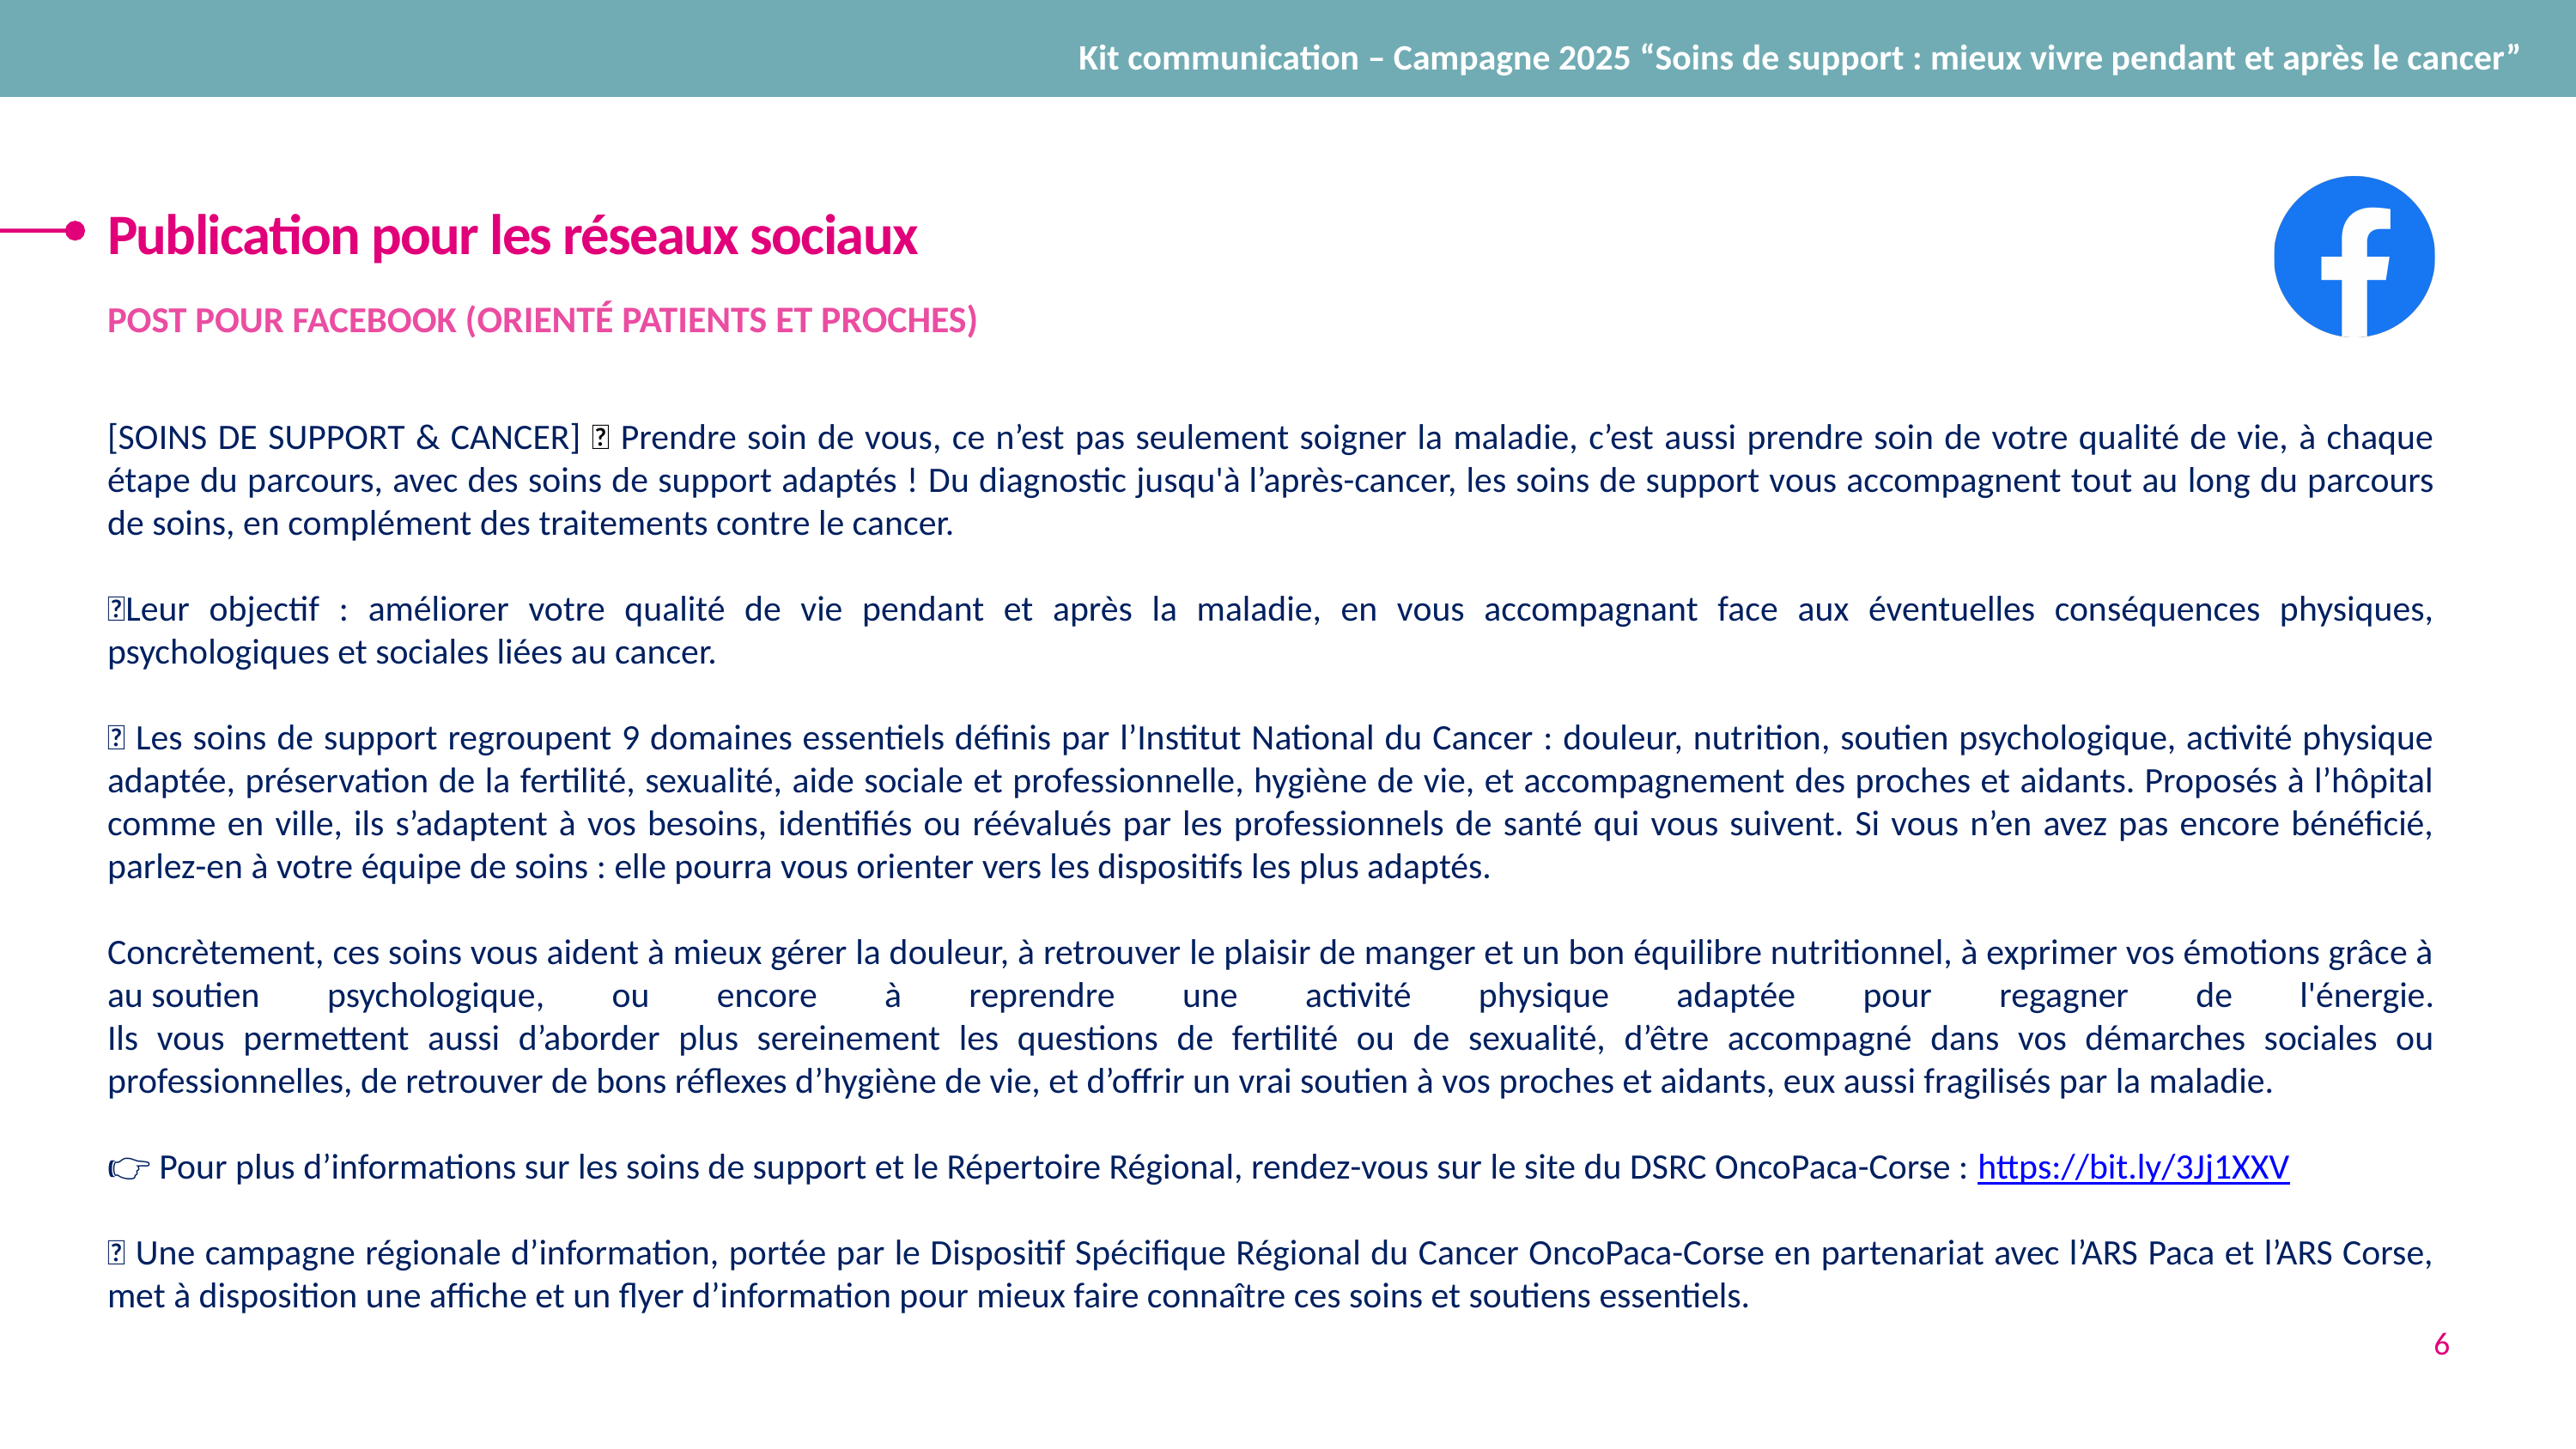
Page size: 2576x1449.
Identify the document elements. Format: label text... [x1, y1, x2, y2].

text_box 6 [2433, 1324, 2451, 1361]
text_box [2274, 176, 2435, 337]
text_box POST POUR FACEBOOK (ORIENTÉ PATIENTS ET PROCHES) [106, 288, 1121, 341]
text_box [0, 0, 2576, 97]
text_box [SOINS DE SUPPORT & CANCER] 🤝 Prendre soin de vous, ce n’est pas seulement soigner la maladie, c’est aussi prendre soin de votre qualité de vie, à chaque étape du parcours, avec des soins de support adaptés ! Du diagnostic jusqu'à l’après-cancer, les soins de support vous accompagnent tout au long du parcours de soins, en complément des traitements contre le cancer. 🎯Leur objectif : améliorer votre qualité de vie pendant et après la maladie, en vous accompagnant face aux éventuelles conséquences physiques, psychologiques et sociales liées au cancer. 📌 Les soins de support regroupent 9 domaines essentiels définis par l’Institut National du Cancer : douleur, nutrition, soutien psychologique, activité physique adaptée, préservation de la fertilité, sexualité, aide sociale et professionnelle, hygiène de vie, et accompagnement des proches et aidants. Proposés à l’hôpital comme en ville, ils s’adaptent à vos besoins, identifiés ou réévalués par les professionnels de santé qui vous suivent. Si vous n’en avez pas encore bénéficié, parlez-en à votre équipe de soins : elle pourra vous orienter vers les dispositifs les plus adaptés. Concrètement, ces soins vous aident à mieux gérer la douleur, à retrouver le plaisir de manger et un bon équilibre nutritionnel, à exprimer vos émotions grâce à au soutien psychologique, ou encore à reprendre une activité physique adaptée pour regagner de l'énergie. Ils vous permettent aussi d’aborder plus sereinement les questions de fertilité ou de sexualité, d’être accompagné dans vos démarches sociales ou professionnelles, de retrouver de bons réflexes d’hygiène de vie, et d’offrir un vrai soutien à vos proches et aidants, eux aussi fragilisés par la maladie. 👉 Pour plus d’informations sur les soins de support et le Répertoire Régional, rendez-vous sur le site du DSRC OncoPaca-Corse : https://bit.ly/3Jj1XXV 📢 Une campagne régionale d’information, portée par le Dispositif Spécifique Régional du Cancer OncoPaca-Corse en partenariat avec l’ARS Paca et l’ARS Corse, met à disposition une affiche et un flyer d’information pour mieux faire connaître ces soins et soutiens essentiels. [107, 413, 2435, 1359]
text_box [0, 221, 84, 240]
text_box Publication pour les réseaux sociaux [107, 185, 1436, 266]
